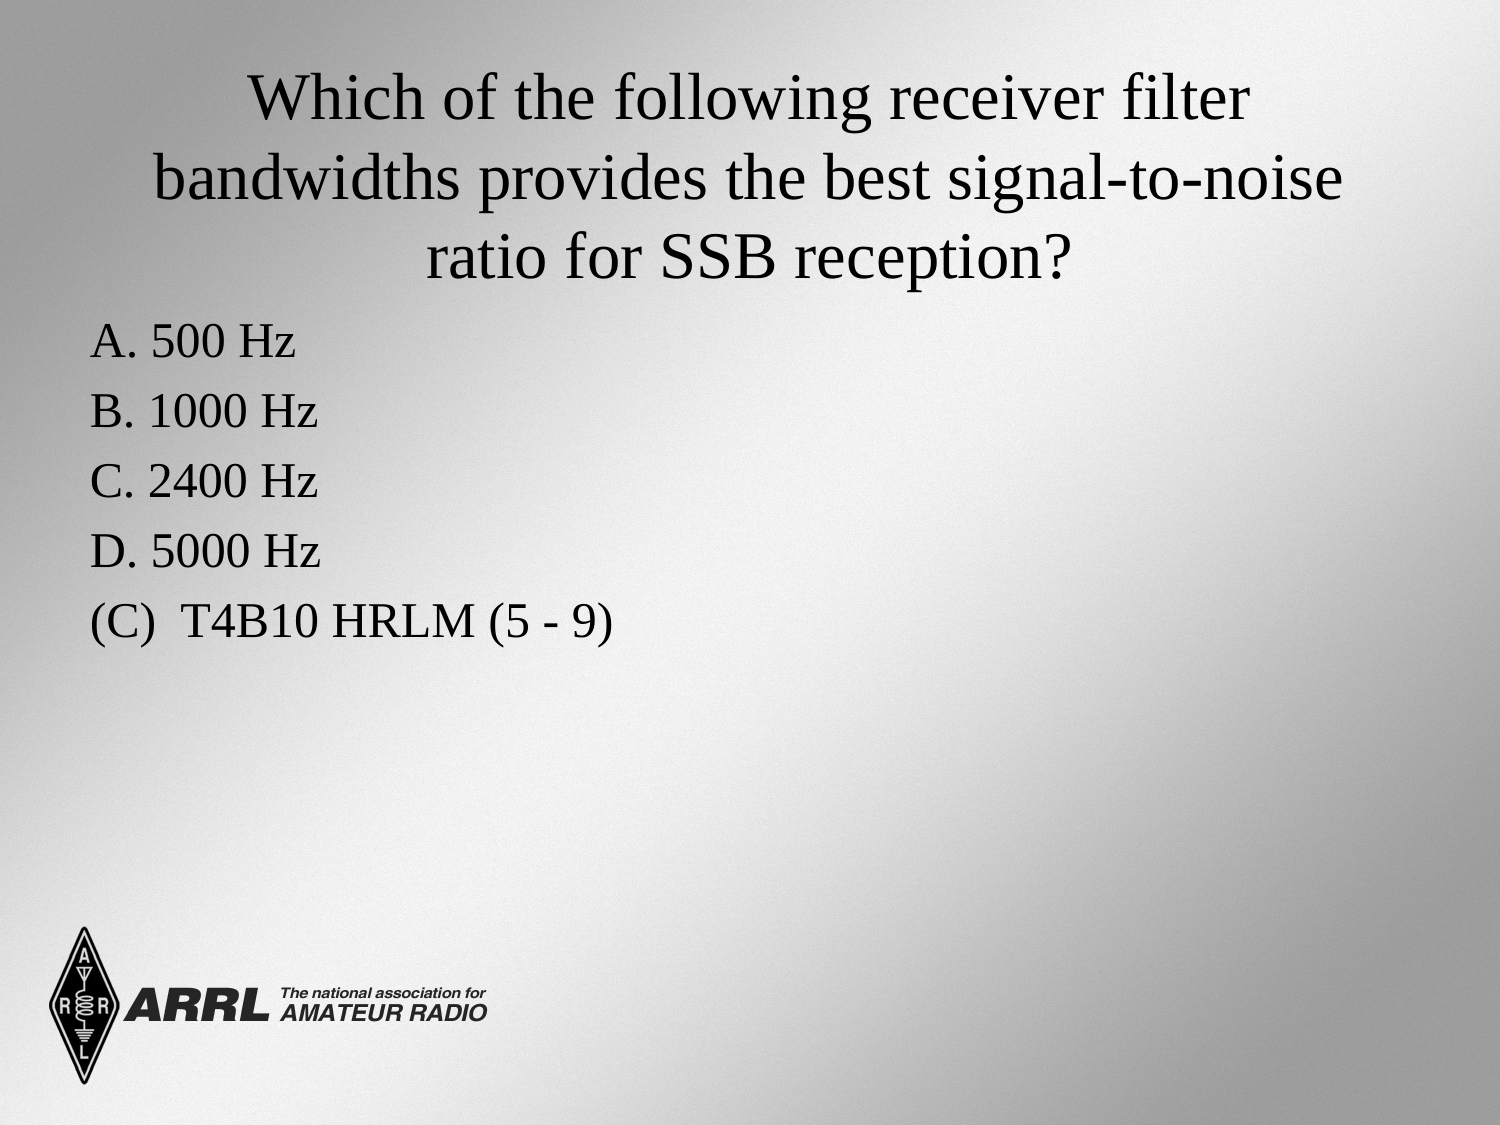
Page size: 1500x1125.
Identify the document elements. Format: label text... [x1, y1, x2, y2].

picture [0, 0, 1500, 1125]
list A. 500 Hz B. 1000 Hz C. 2400 Hz D. 5000 Hz (C) T4B10 HRLM (5 - 9) [75, 299, 1425, 1005]
title Which of the following receiver filter bandwidths provides the best signal-to-noise ratio for SSB reception? [75, 45, 1425, 233]
